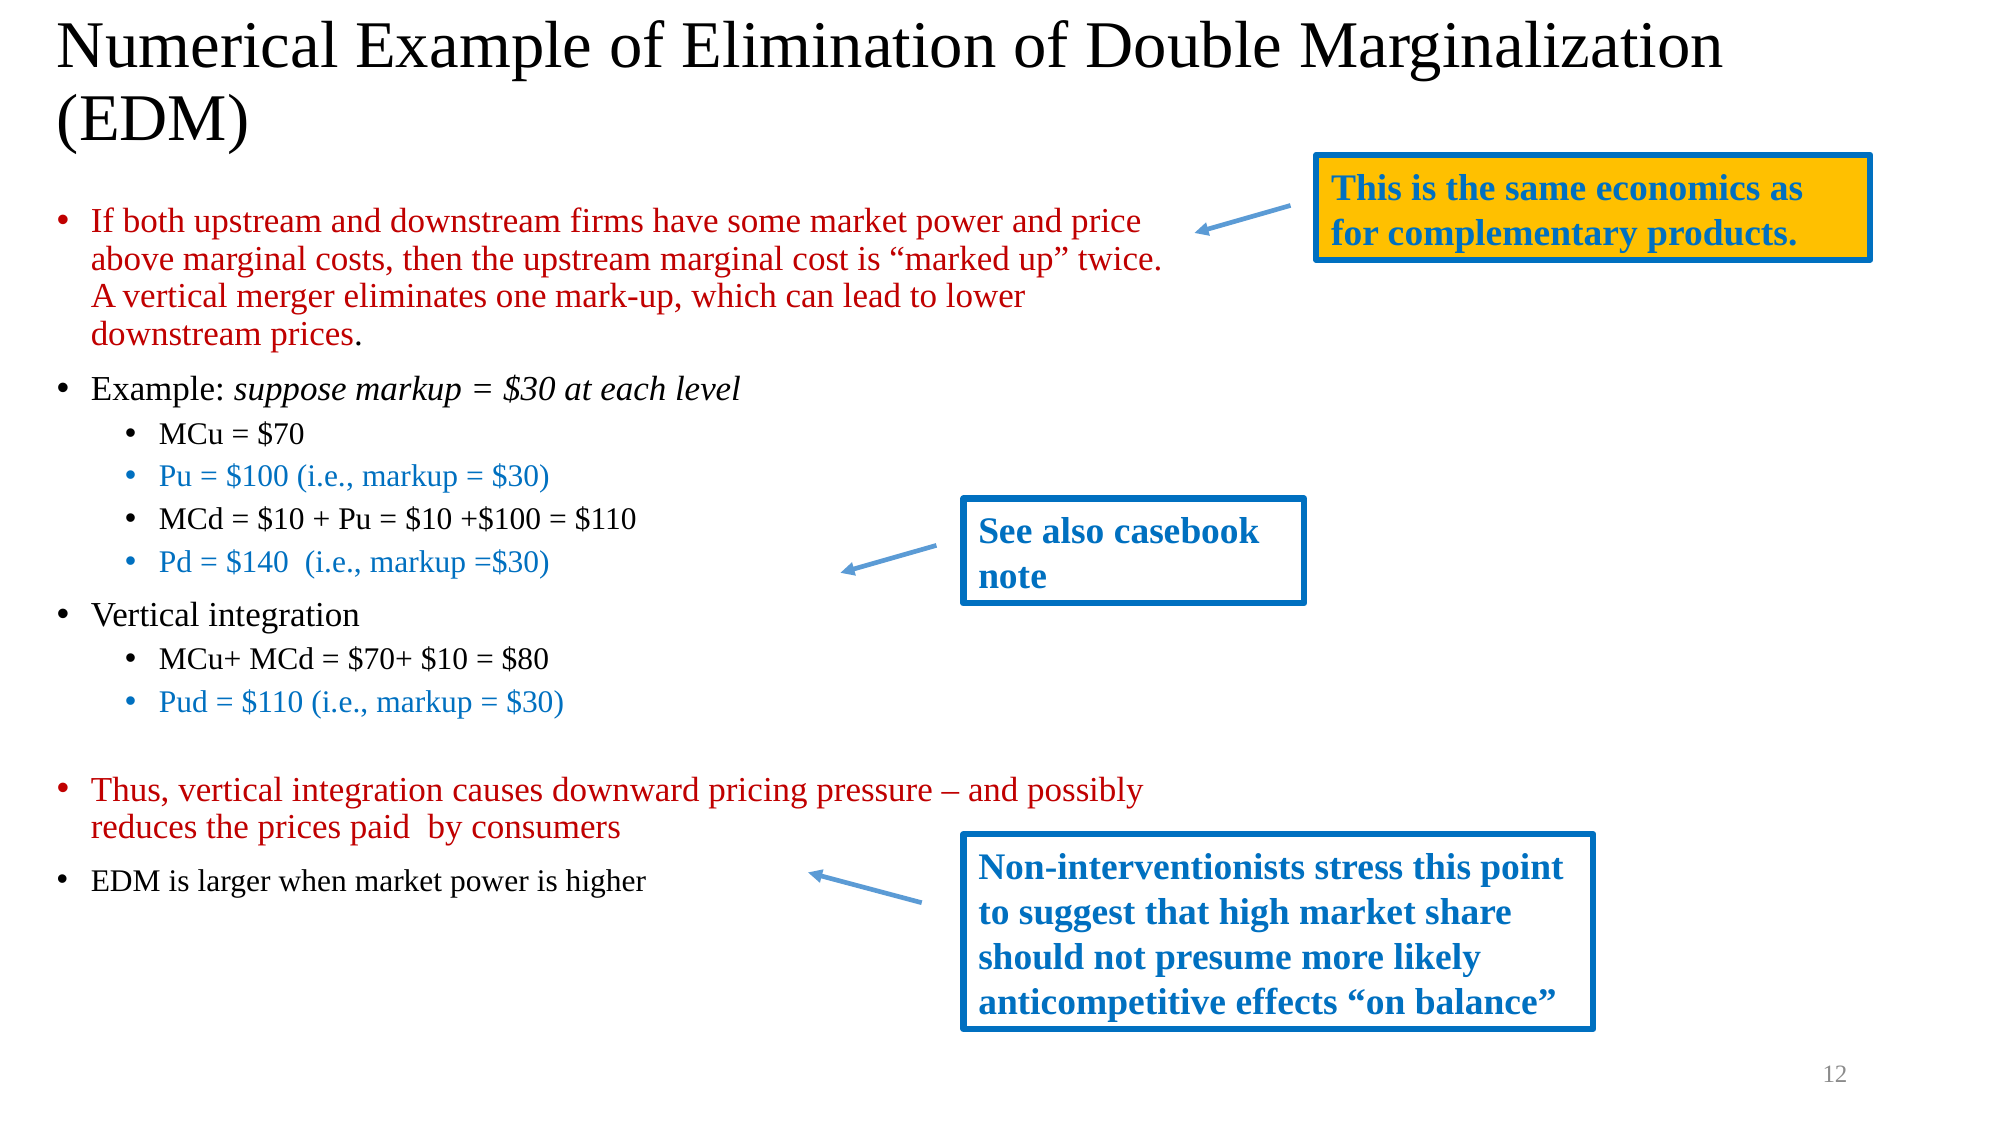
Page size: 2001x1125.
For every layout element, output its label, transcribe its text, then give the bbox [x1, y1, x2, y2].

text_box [808, 872, 922, 903]
slide_number 12 [1412, 1042, 1863, 1103]
list If both upstream and downstream firms have some market power and price above marginal costs, then the upstream marginal cost is “marked up” twice. A vertical merger eliminates one mark-up, which can lead to lower downstream prices. Example: suppose markup = $30 at each level MCu = $70 Pu = $100 (i.e., markup = $30) MCd = $10 + Pu = $10 +$100 = $110 Pd = $140 (i.e., markup =$30) Vertical integration MCu+ MCd = $70+ $10 = $80 Pud = $110 (i.e., markup = $30) Thus, vertical integration causes downward pricing pressure – and possibly reduces the prices paid by consumers EDM is larger when market power is higher [41, 194, 1202, 909]
text_box See also casebook note [963, 498, 1305, 604]
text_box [840, 545, 937, 573]
text_box This is the same economics as for complementary products. [1316, 155, 1871, 260]
title Numerical Example of Elimination of Double Marginalization (EDM) [41, 0, 1886, 191]
text_box Non-interventionists stress this point to suggest that high market share should not presume more likely anticompetitive effects “on balance” [963, 834, 1594, 1029]
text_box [1194, 205, 1291, 233]
